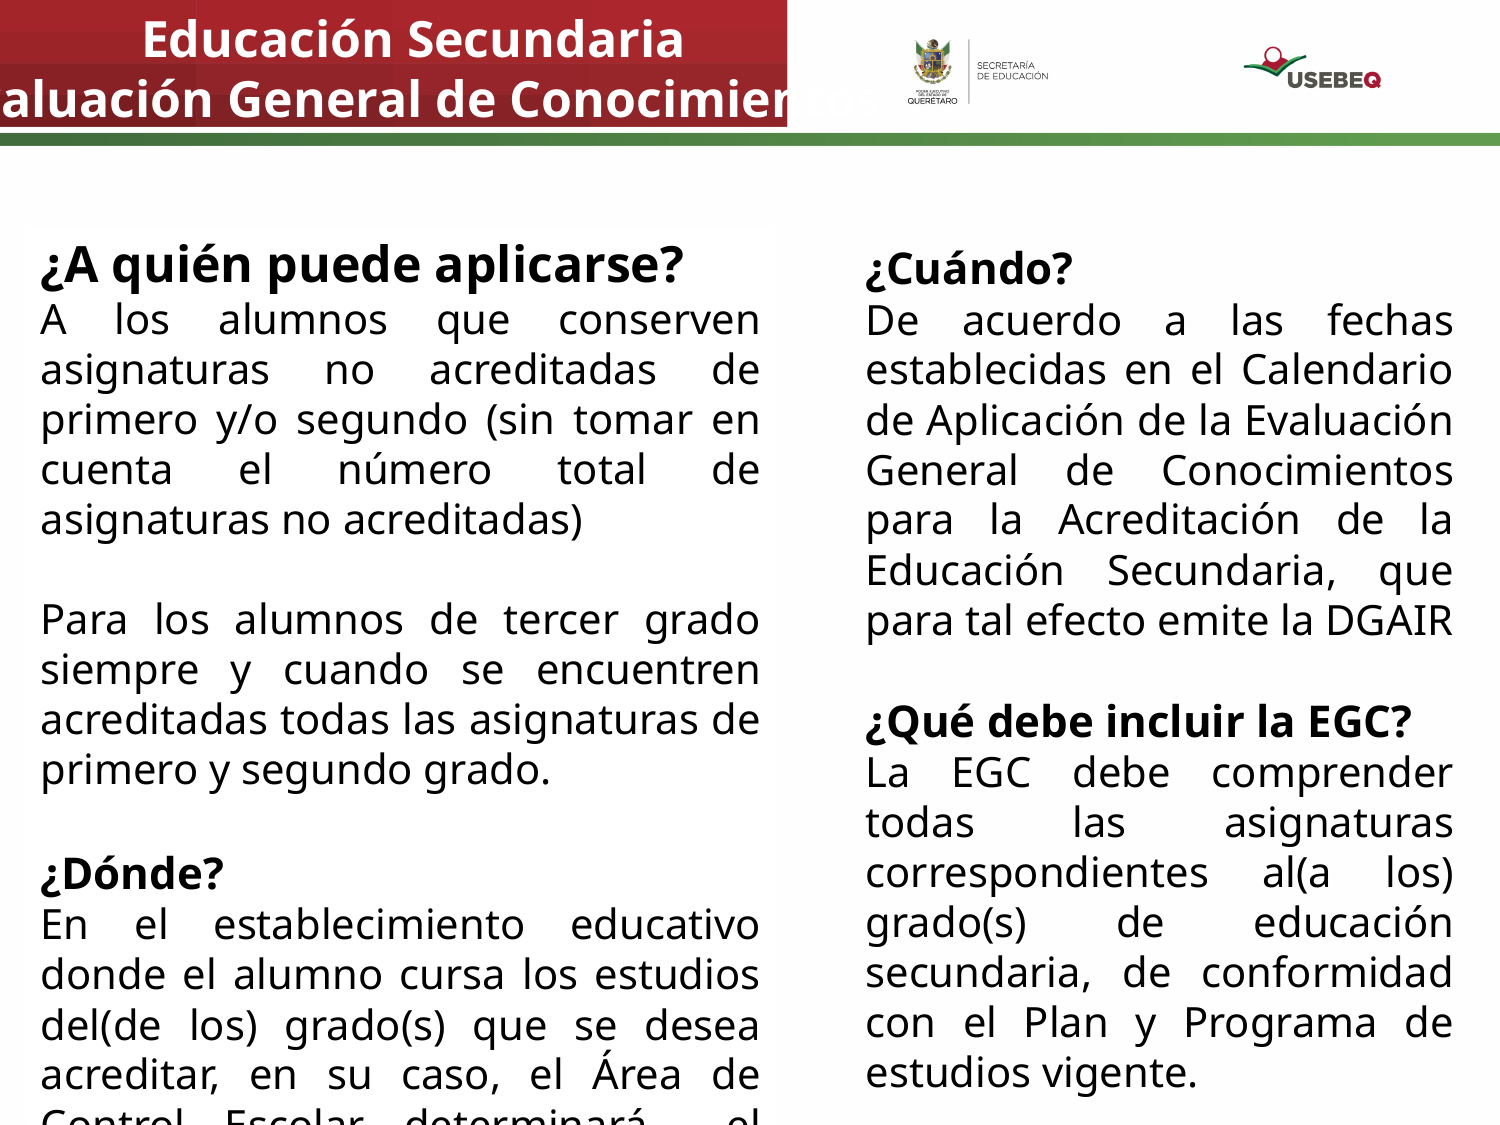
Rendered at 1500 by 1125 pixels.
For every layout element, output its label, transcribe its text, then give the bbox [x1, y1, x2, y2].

picture [0, 0, 1500, 1125]
text_box ¿Cuándo? De acuerdo a las fechas establecidas en el Calendario de Aplicación de la Evaluación General de Conocimientos para la Acreditación de la Educación Secundaria, que para tal efecto emite la DGAIR ¿Qué debe incluir la EGC? La EGC debe comprender todas las asignaturas correspondientes al(a los) grado(s) de educación secundaria, de conformidad con el Plan y Programa de estudios vigente. [850, 233, 1469, 1104]
text_box Educación Secundaria Evaluación General de Conocimientos [0, 0, 899, 90]
text_box ¿A quién puede aplicarse? A los alumnos que conserven asignaturas no acreditadas de primero y/o segundo (sin tomar en cuenta el número total de asignaturas no acreditadas) Para los alumnos de tercer grado siempre y cuando se encuentren acreditadas todas las asignaturas de primero y segundo grado. ¿Dónde? En el establecimiento educativo donde el alumno cursa los estudios del(de los) grado(s) que se desea acreditar, en su caso, el Área de Control Escolar determinará el procedimiento para la aplicación del EGC. [25, 225, 776, 1125]
